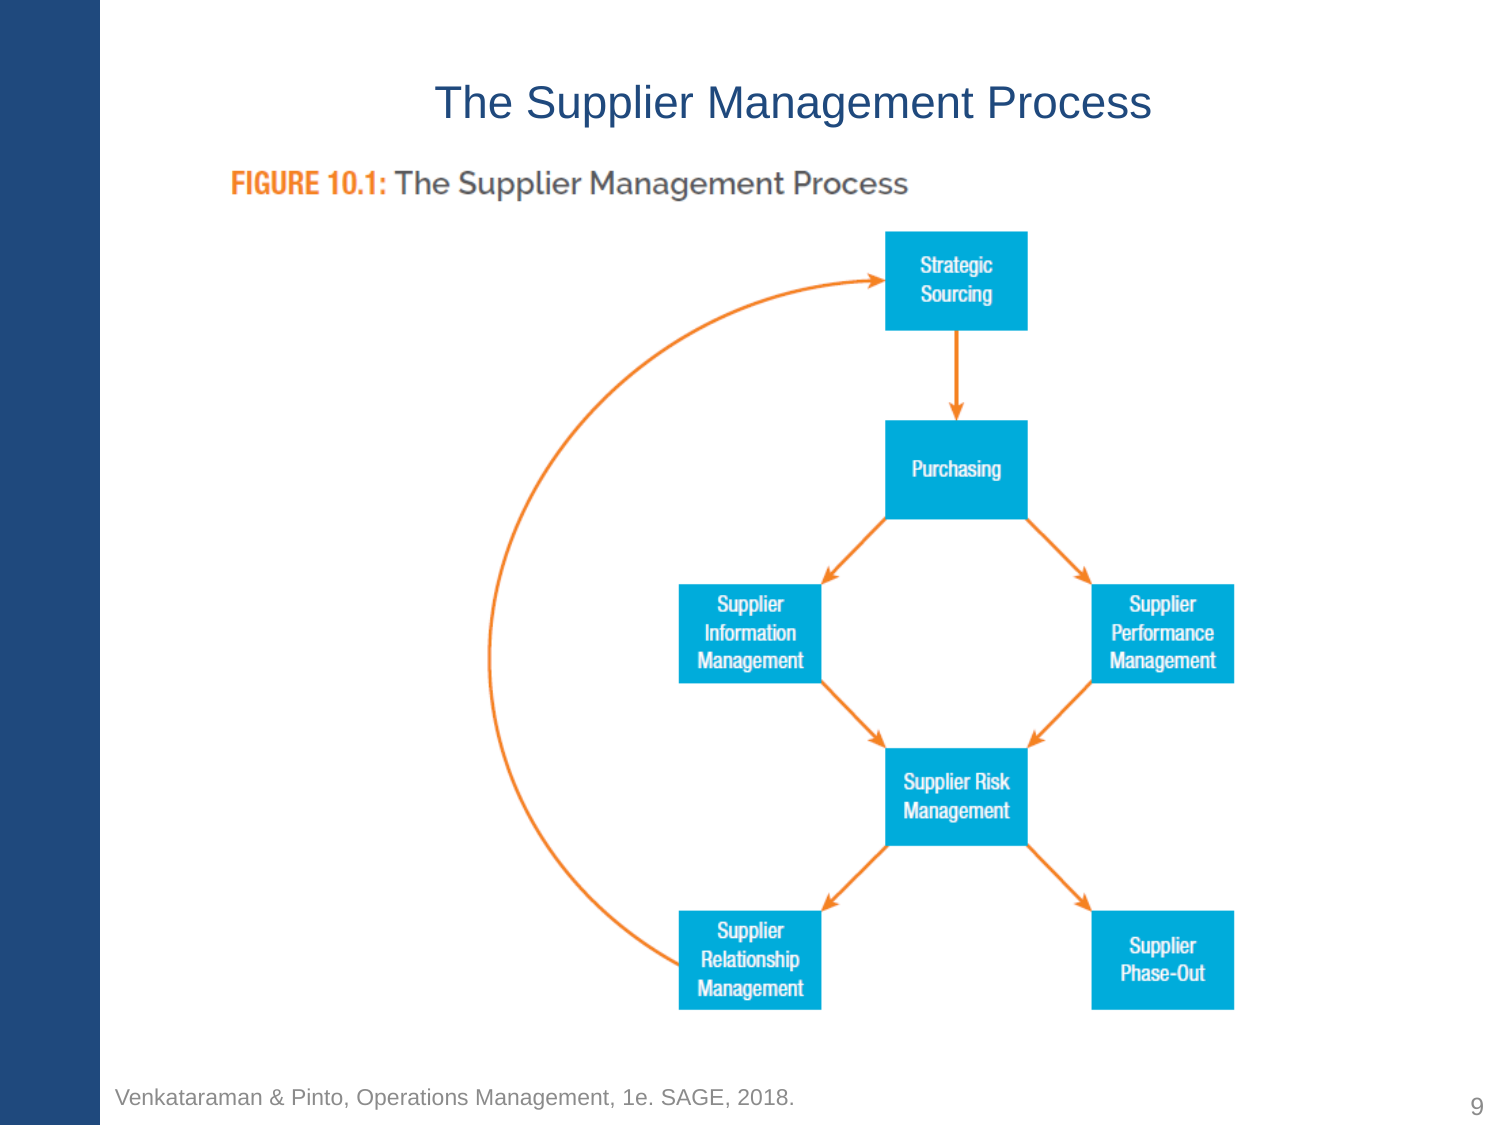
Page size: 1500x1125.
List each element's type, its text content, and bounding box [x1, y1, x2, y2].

title The Supplier Management Process [162, 24, 1425, 175]
footer Venkataraman & Pinto, Operations Management, 1e. SAGE, 2018. [99, 1074, 1250, 1125]
slide_number 9 [1424, 1084, 1500, 1125]
picture [212, 149, 1347, 1051]
